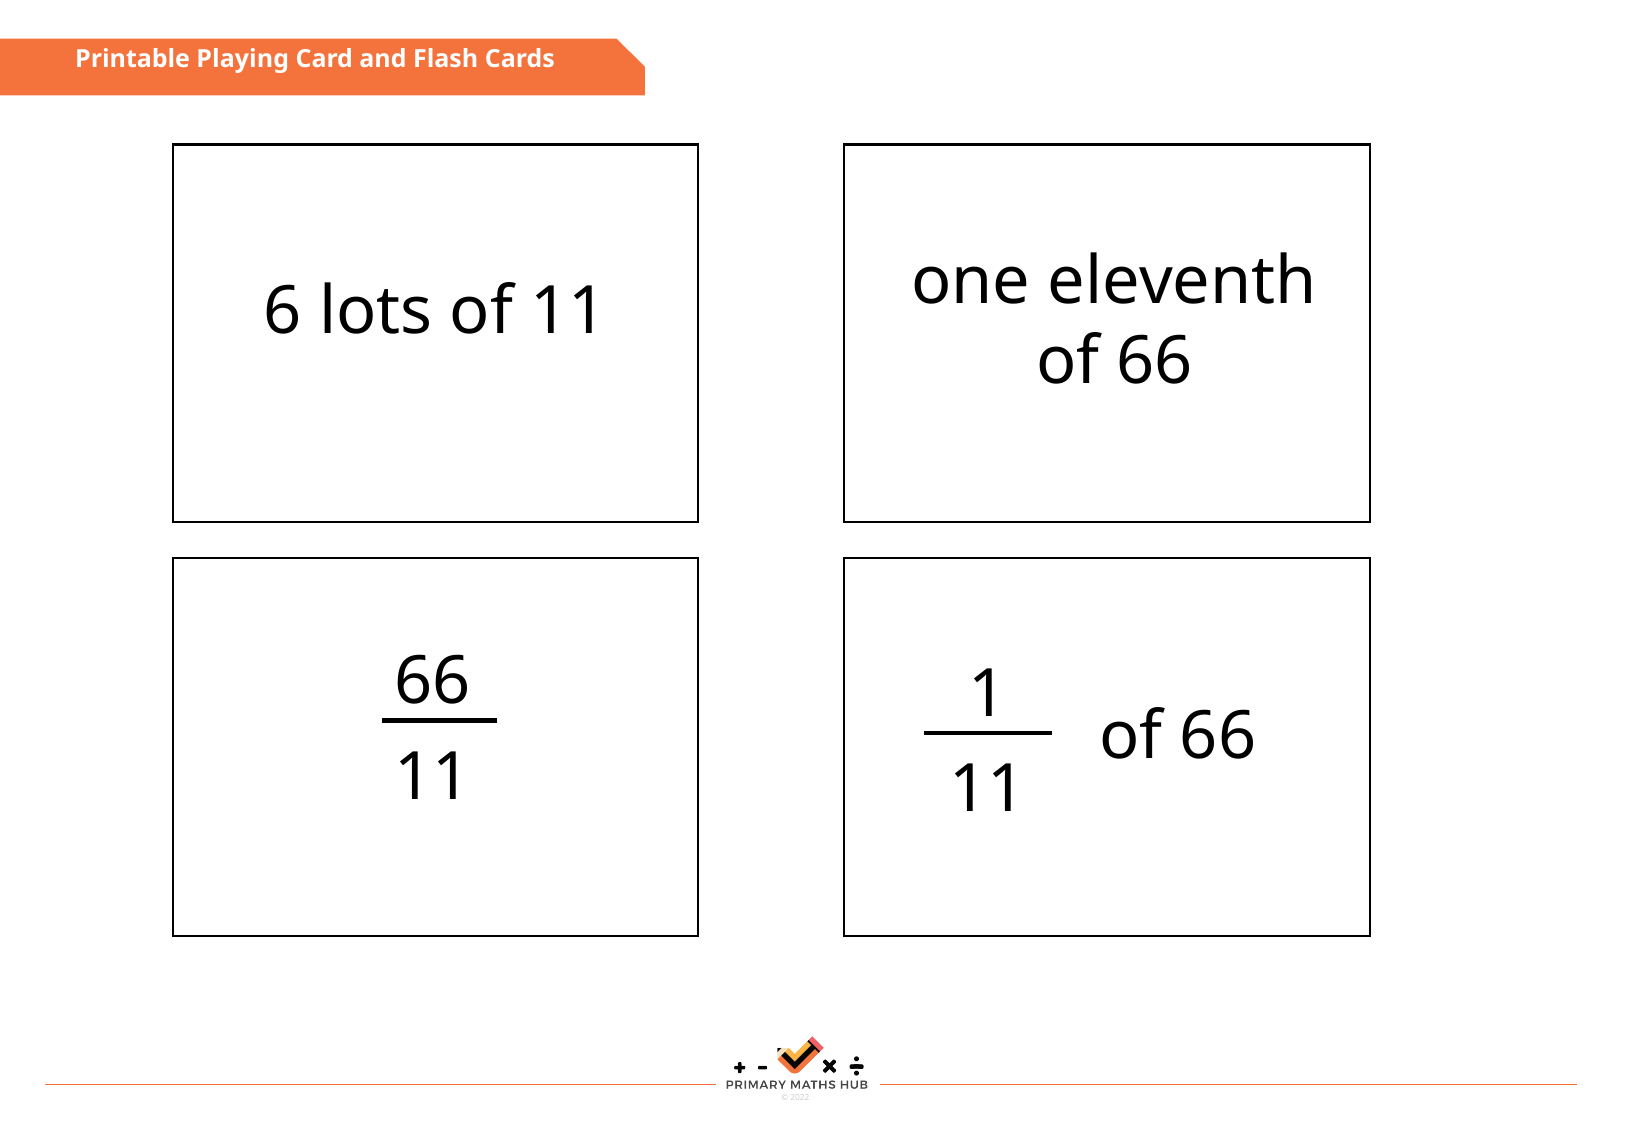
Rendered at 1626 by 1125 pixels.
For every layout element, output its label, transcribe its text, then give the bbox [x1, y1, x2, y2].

table_header 66 [368, 625, 497, 720]
table_header 1 [924, 638, 1052, 731]
text_box of 66 [1058, 684, 1298, 780]
text_box Printable Playing Card and Flash Cards [0, 37, 646, 97]
text_box [843, 557, 1371, 937]
text_box [172, 557, 699, 937]
table_cell 11 [924, 735, 1052, 828]
text_box [172, 143, 699, 259]
table_cell 11 [368, 720, 497, 815]
text_box © 2022 [720, 1084, 870, 1110]
picture [722, 1034, 872, 1094]
text_box [172, 355, 699, 523]
text_box [843, 143, 1371, 523]
text_box one eleventh of 66 [871, 229, 1358, 405]
text_box 6 lots of 11 [172, 259, 699, 355]
